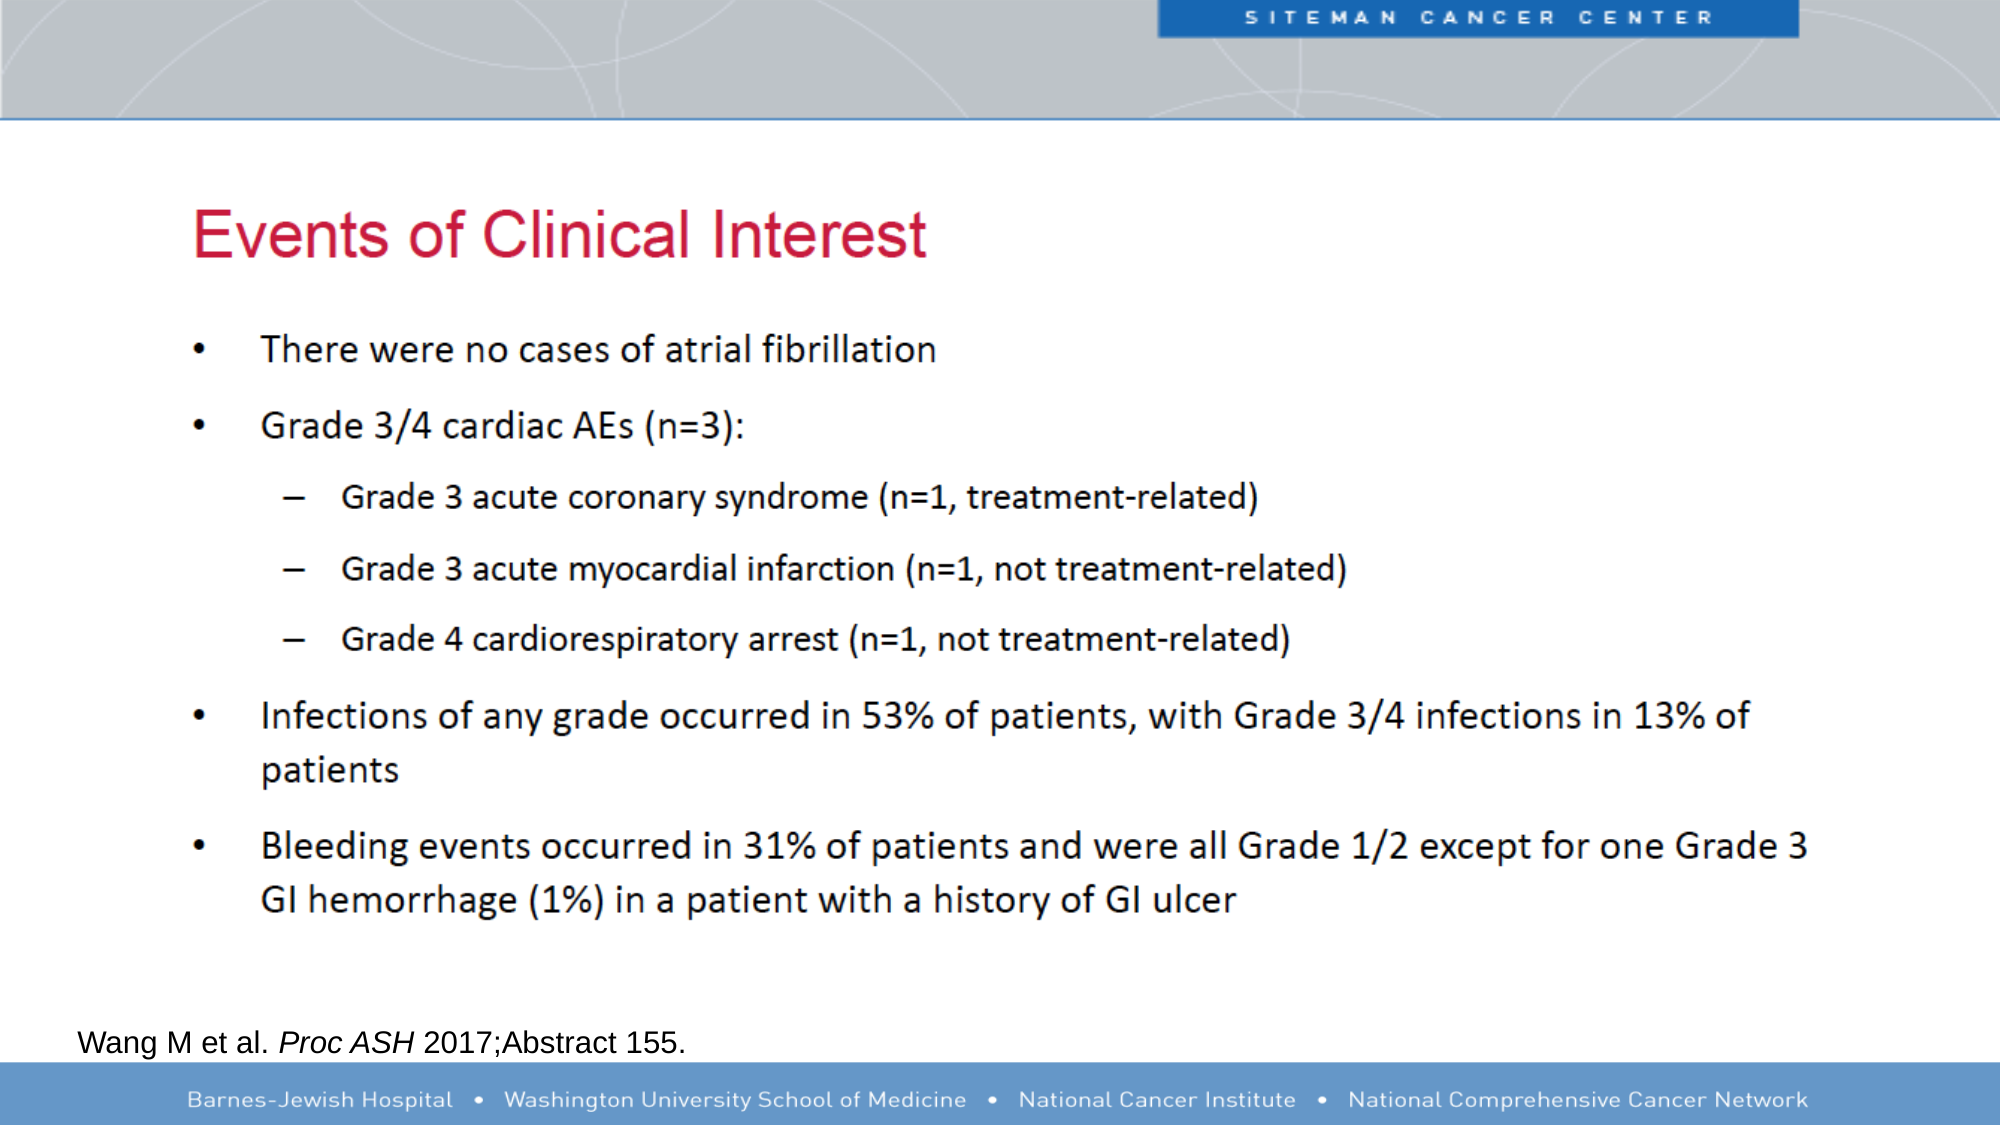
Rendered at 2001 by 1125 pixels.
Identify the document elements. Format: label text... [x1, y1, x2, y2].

picture [149, 174, 1868, 999]
picture [162, 1074, 1838, 1125]
text_box Wang M et al. Proc ASH 2017;Abstract 155. [62, 1014, 1000, 1067]
picture [0, 0, 2000, 125]
